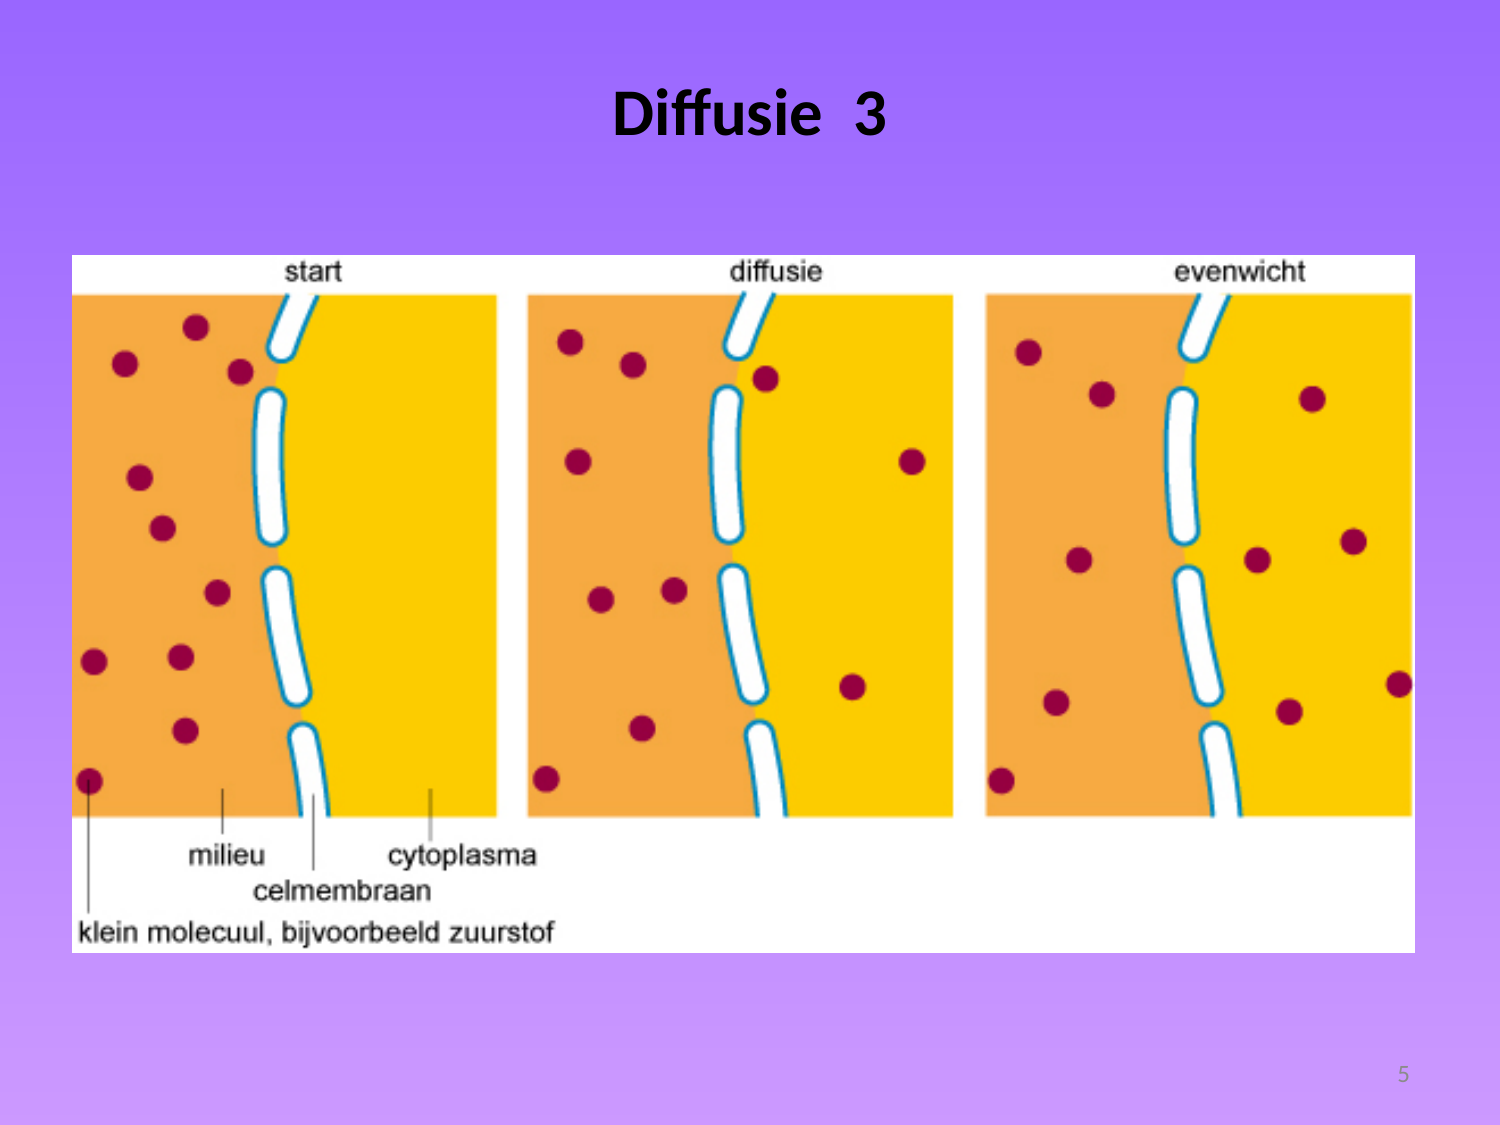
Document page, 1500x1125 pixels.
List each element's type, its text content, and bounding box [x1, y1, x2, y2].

slide_number 5 [1074, 1042, 1425, 1103]
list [72, 255, 1415, 953]
title Diffusie 3 [75, 45, 1425, 173]
